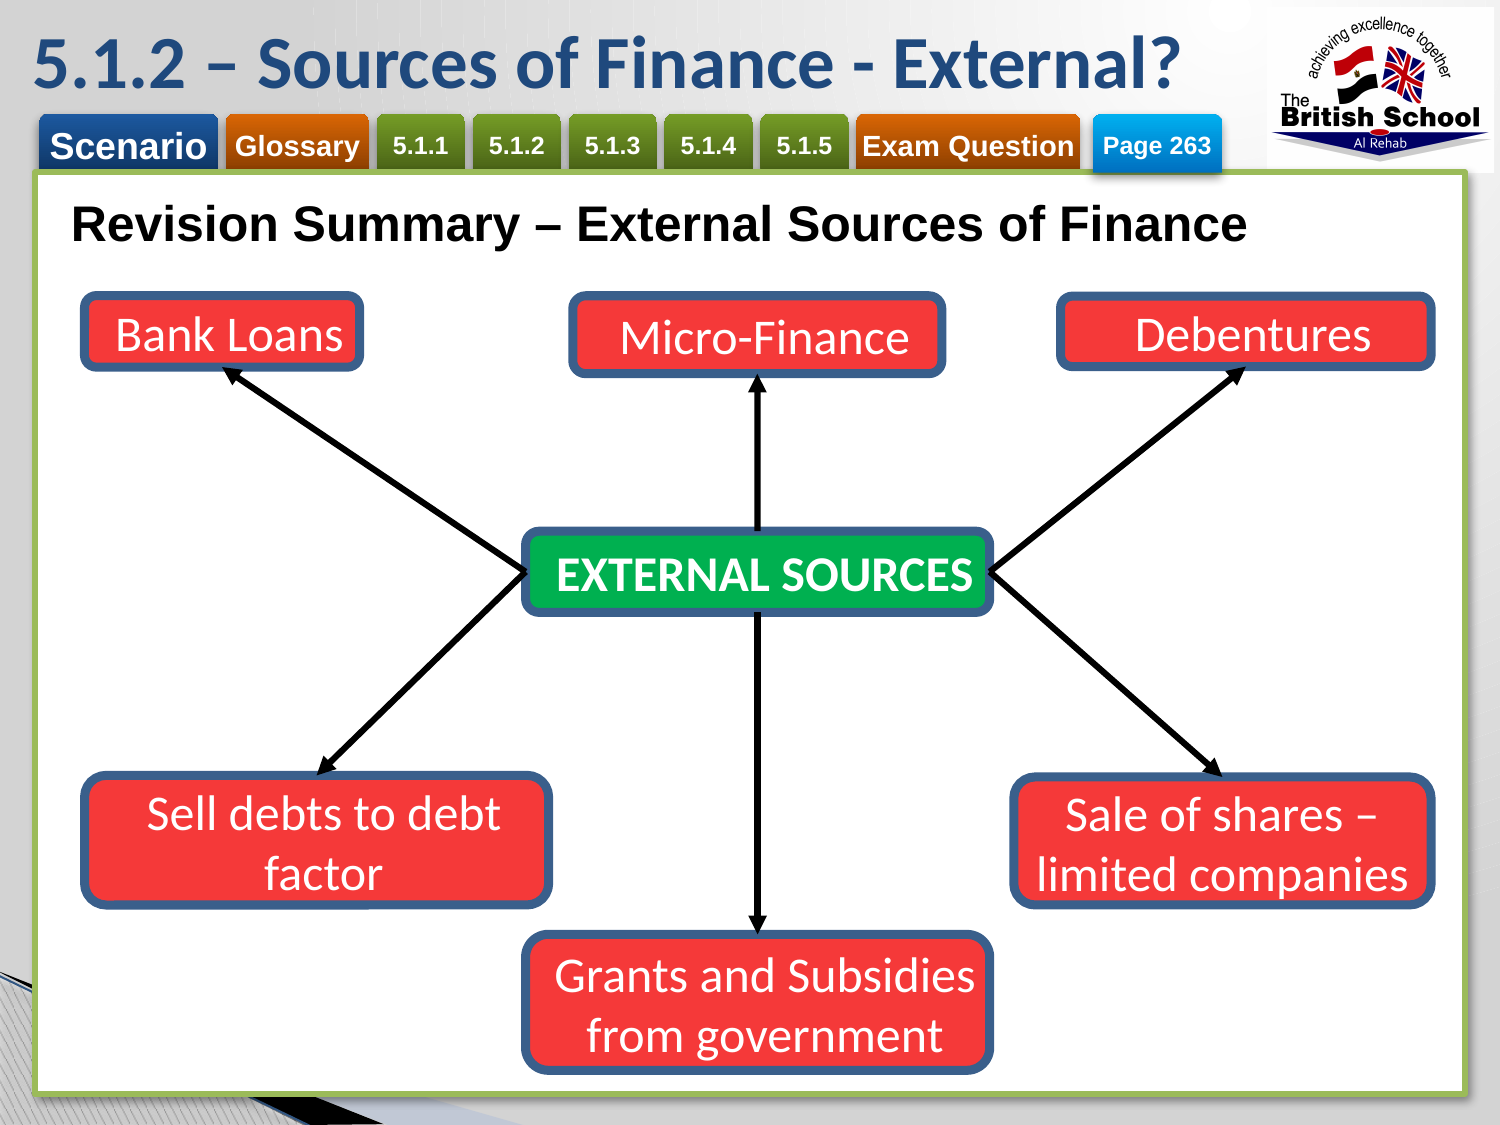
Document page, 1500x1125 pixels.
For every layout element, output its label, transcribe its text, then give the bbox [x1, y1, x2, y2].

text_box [525, 612, 990, 1071]
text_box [989, 295, 1432, 572]
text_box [989, 583, 1432, 906]
picture [1267, 7, 1495, 173]
title 5.1.2 – Sources of Finance - External? [17, 7, 1235, 110]
text_box Page 263 [1092, 114, 1223, 173]
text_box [84, 571, 549, 906]
text_box Micro-Finance [568, 291, 947, 379]
picture [281, 1114, 303, 1125]
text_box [84, 295, 526, 571]
text_box EXTERNAL SOURCES [531, 526, 983, 612]
text_box Revision Summary – External Sources of Finance [56, 184, 1264, 260]
